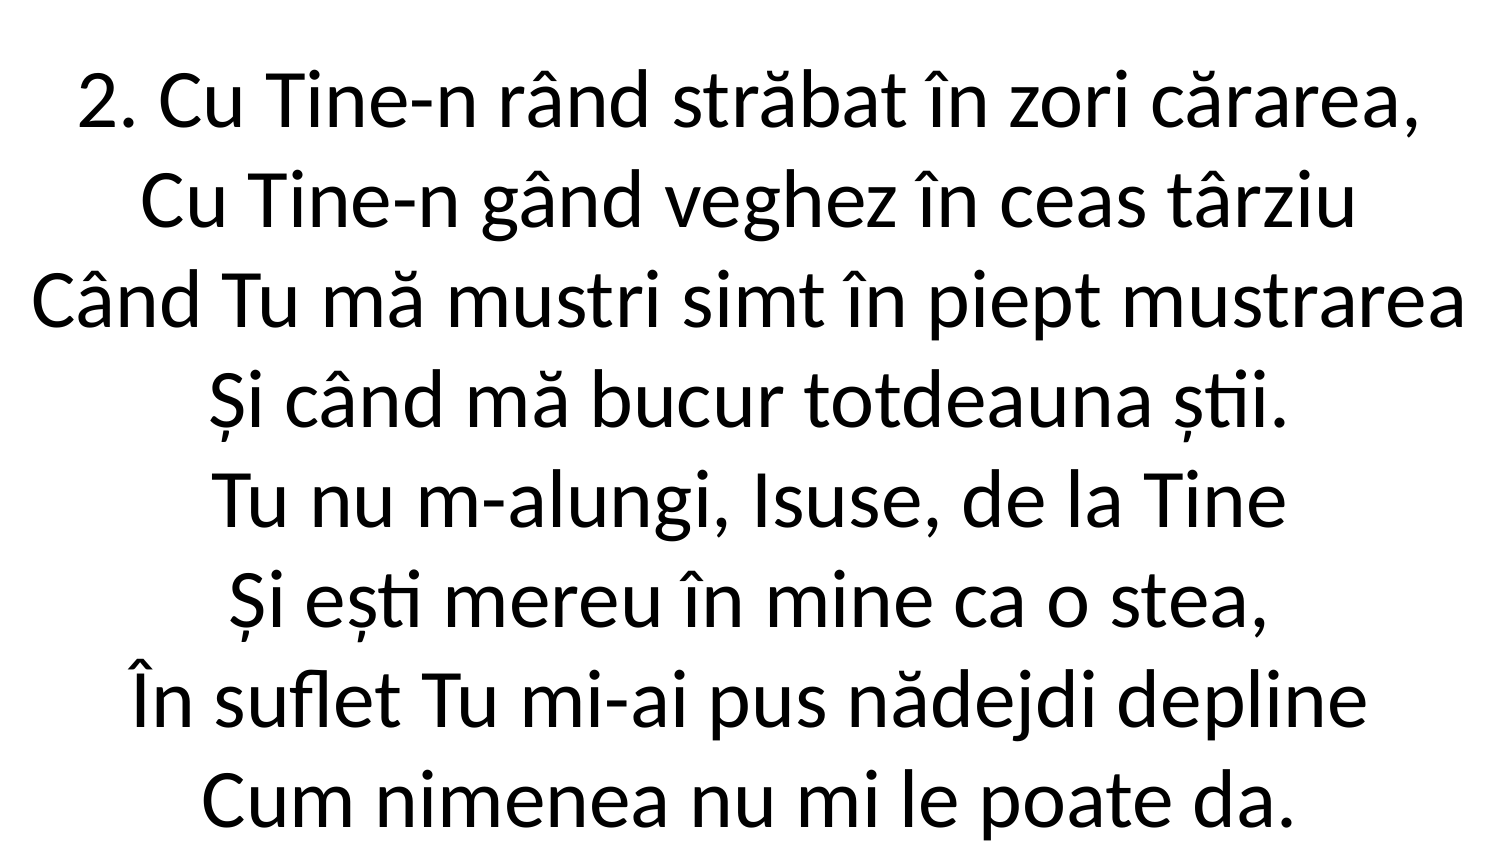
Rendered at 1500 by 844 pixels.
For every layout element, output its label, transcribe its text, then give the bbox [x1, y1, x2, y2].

text_box 2. Cu Tine-n rând străbat în zori cărarea, Cu Tine-n gând veghez în ceas târziu Când Tu mă mustri simt în piept mustrarea Și când mă bucur totdeauna știi. Tu nu m-alungi, Isuse, de la Tine Și ești mereu în mine ca o stea, În suflet Tu mi-ai pus nădejdi depline Cum nimenea nu mi le poate da. [16, 0, 1484, 844]
